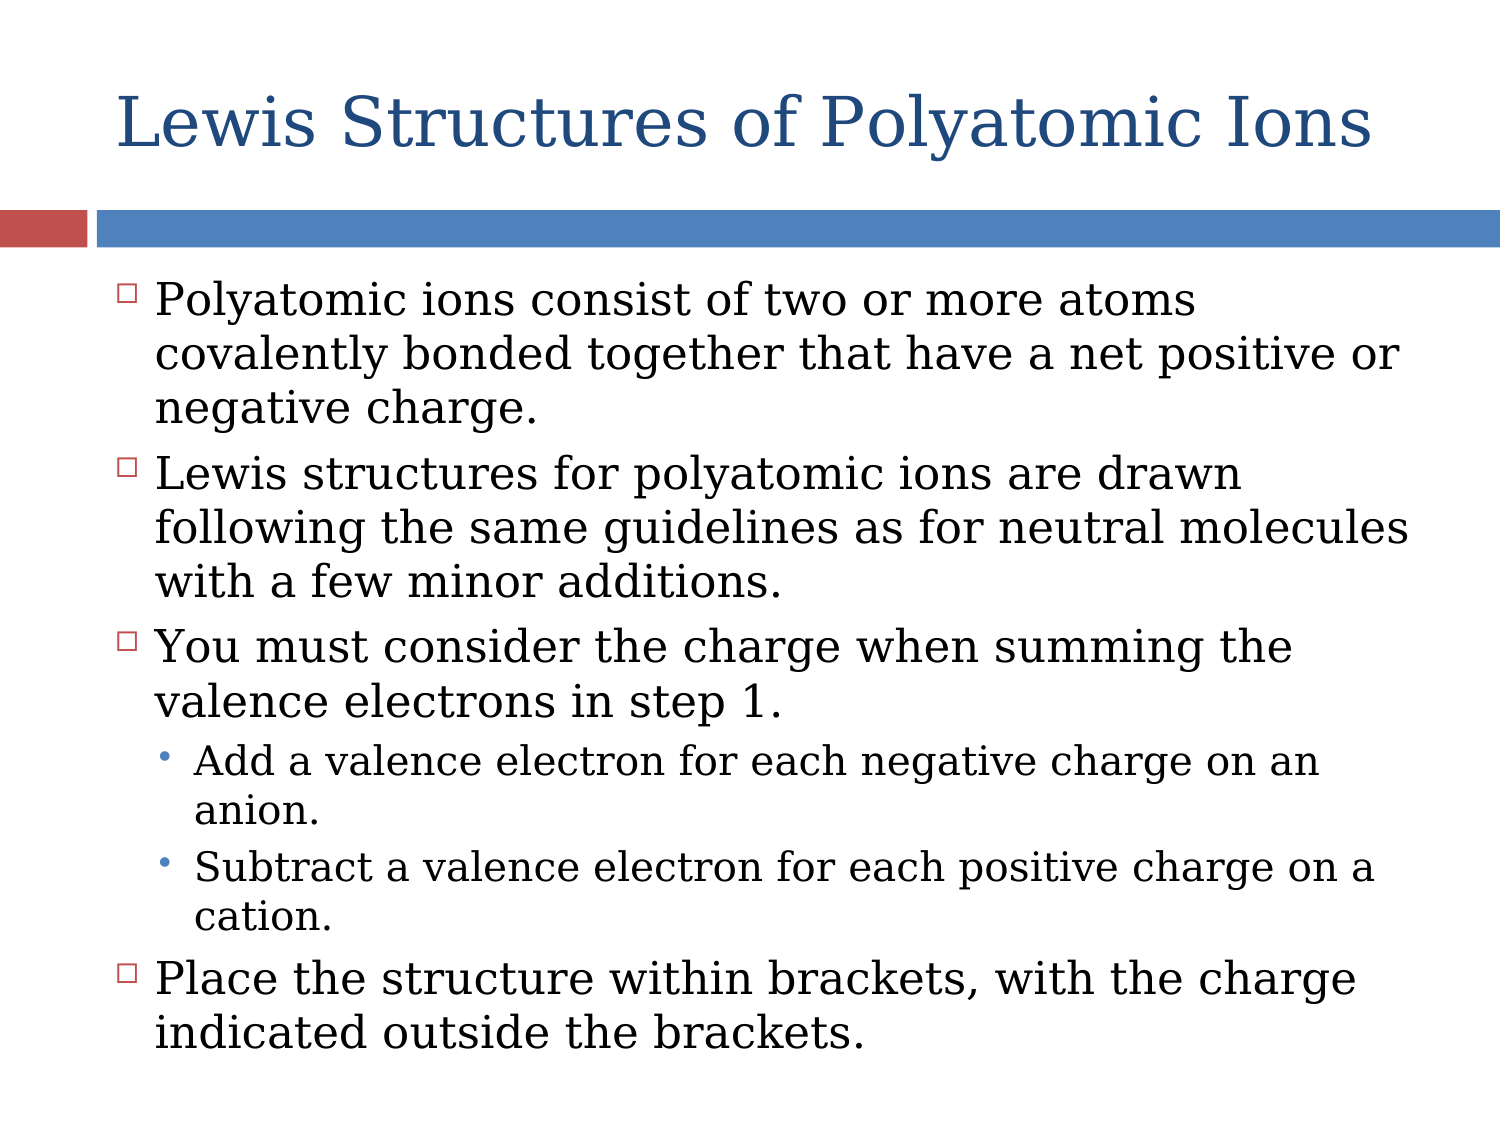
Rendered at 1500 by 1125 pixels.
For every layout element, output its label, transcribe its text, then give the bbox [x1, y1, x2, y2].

title Lewis Structures of Polyatomic Ions [100, 37, 1438, 200]
list Polyatomic ions consist of two or more atoms covalently bonded together that have a net positive or negative charge. Lewis structures for polyatomic ions are drawn following the same guidelines as for neutral molecules with a few minor additions. You must consider the charge when summing the valence electrons in step 1. Add a valence electron for each negative charge on an anion. Subtract a valence electron for each positive charge on a cation. Place the structure within brackets, with the charge indicated outside the brackets. [100, 262, 1438, 1000]
